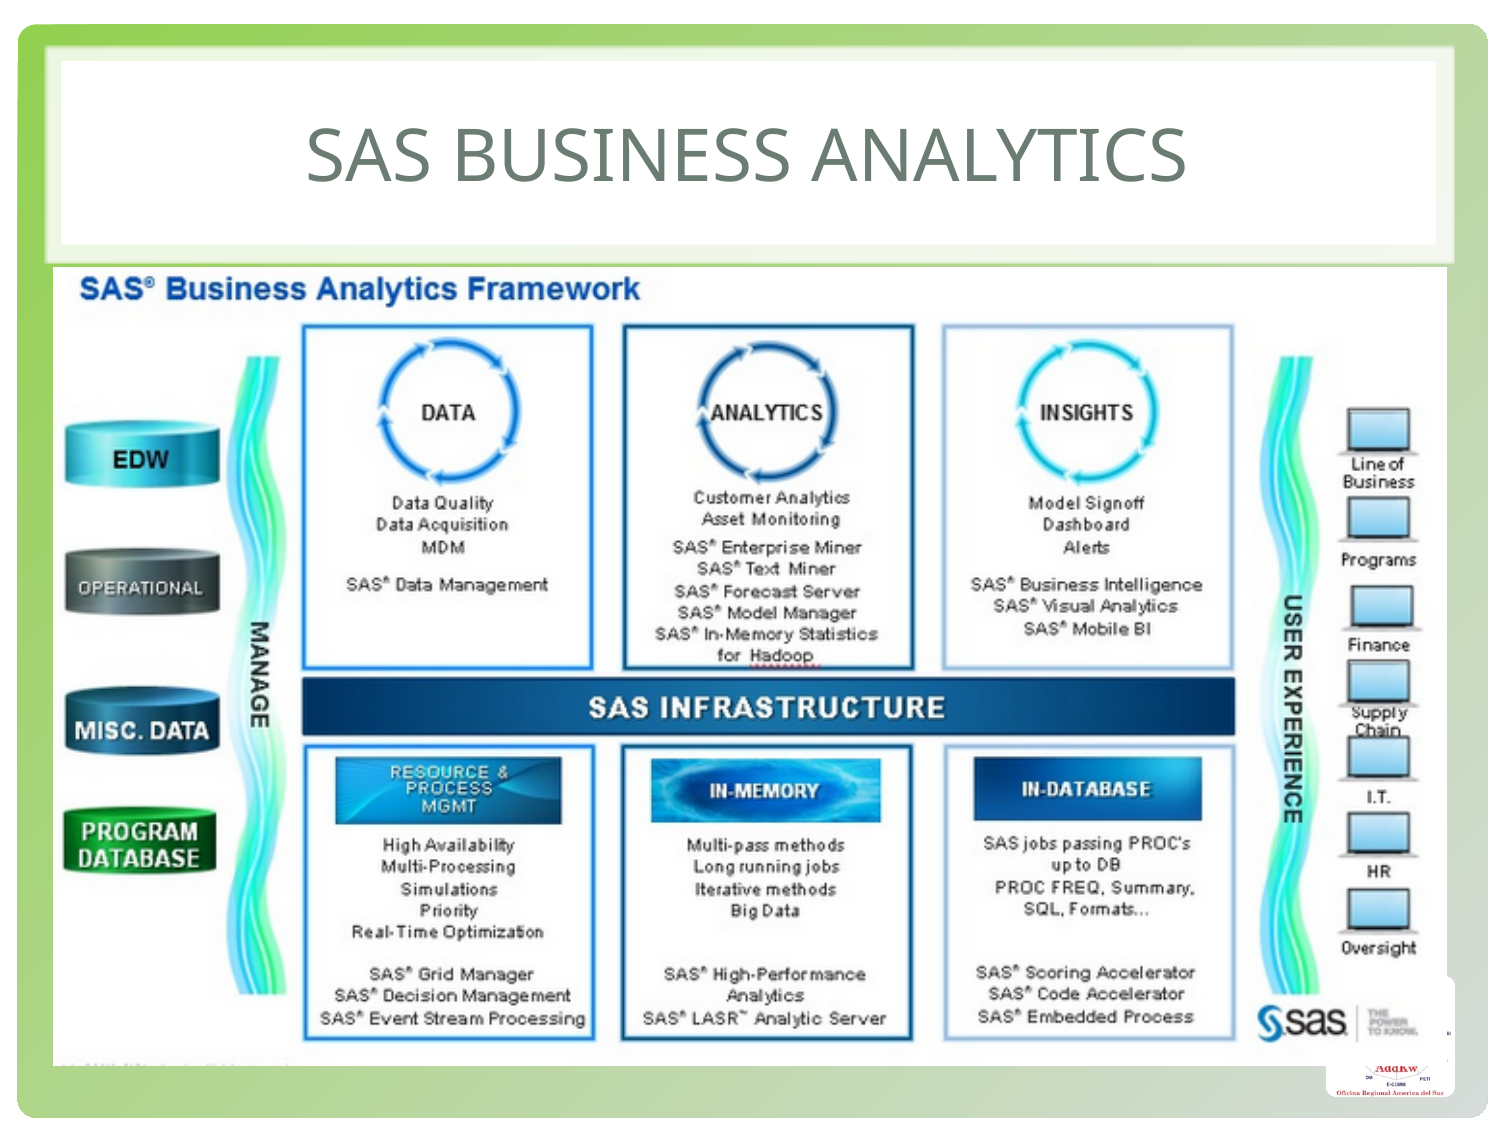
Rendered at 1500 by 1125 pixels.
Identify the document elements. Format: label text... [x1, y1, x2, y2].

picture [52, 266, 1455, 1097]
title SAS Business Analytics [69, 66, 1425, 238]
